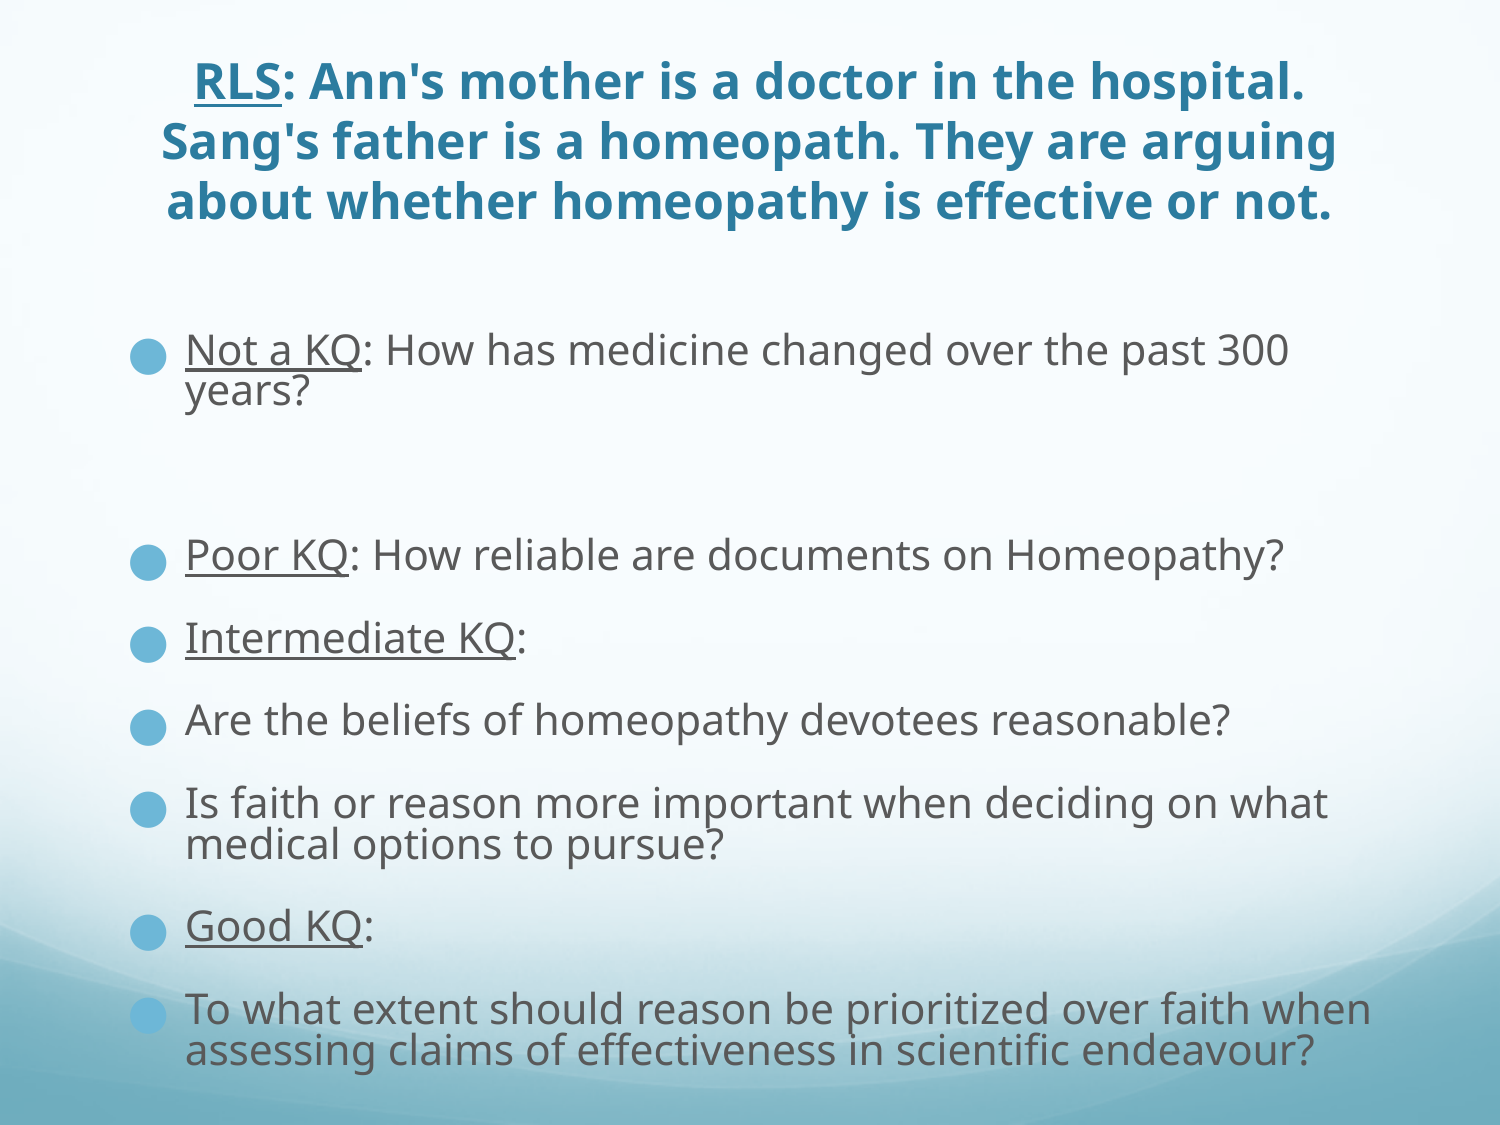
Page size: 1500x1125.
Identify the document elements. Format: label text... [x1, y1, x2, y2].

list Not a KQ: How has medicine changed over the past 300 years? Poor KQ: How reliable are documents on Homeopathy? Intermediate KQ: Are the beliefs of homeopathy devotees reasonable? Is faith or reason more important when deciding on what medical options to pursue? Good KQ: To what extent should reason be prioritized over faith when assessing claims of effectiveness in scientific endeavour? [112, 324, 1388, 1088]
title RLS: Ann's mother is a doctor in the hospital. Sang's father is a homeopath. They are arguing about whether homeopathy is effective or not. [112, 24, 1388, 238]
picture [0, 0, 1500, 1125]
